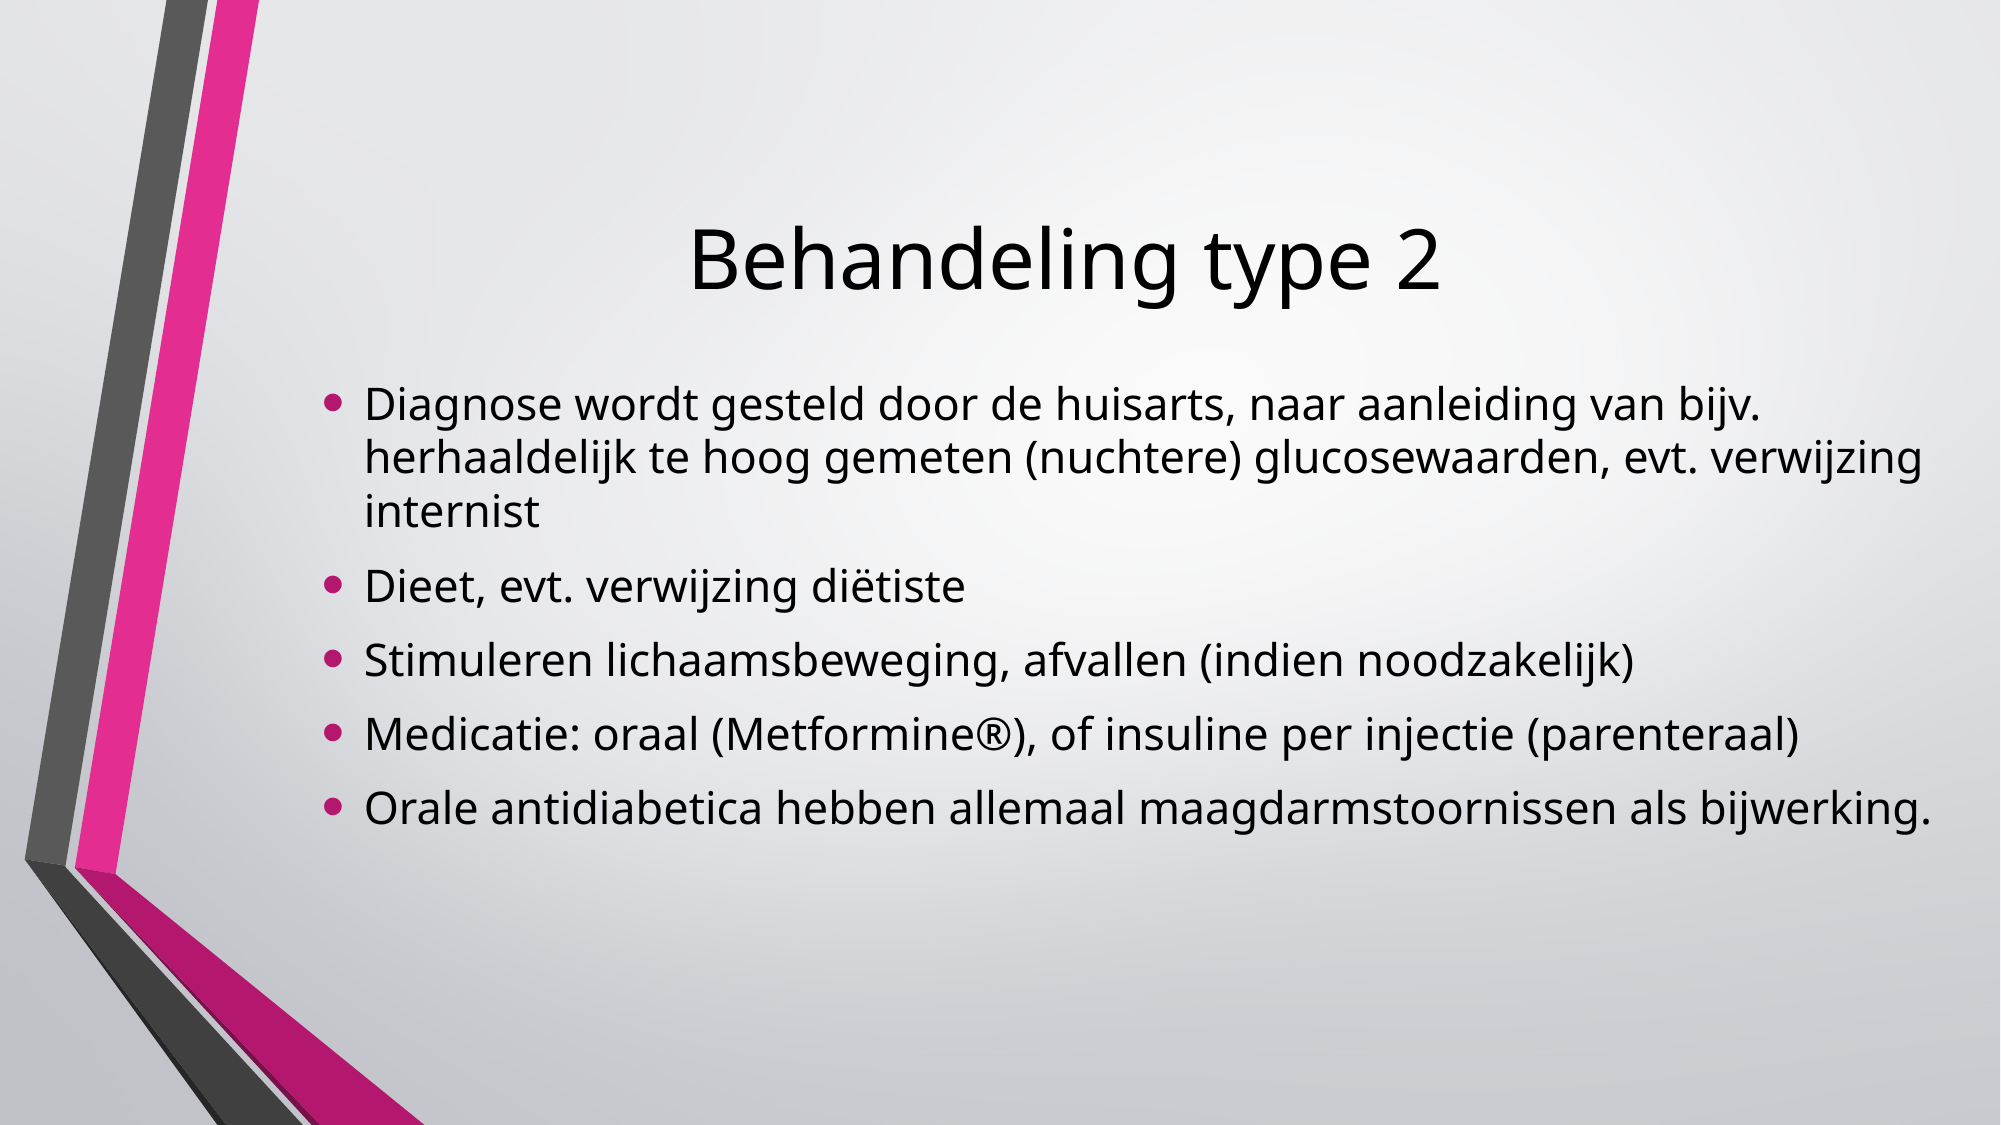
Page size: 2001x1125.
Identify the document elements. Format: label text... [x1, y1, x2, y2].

title Behandeling type 2 [243, 112, 1887, 400]
list Diagnose wordt gesteld door de huisarts, naar aanleiding van bijv. herhaaldelijk te hoog gemeten (nuchtere) glucosewaarden, evt. verwijzing internist Dieet, evt. verwijzing diëtiste Stimuleren lichaamsbeweging, afvallen (indien noodzakelijk) Medicatie: oraal (Metformine®), of insuline per injectie (parenteraal) Orale antidiabetica hebben allemaal maagdarmstoornissen als bijwerking. [306, 348, 1951, 861]
